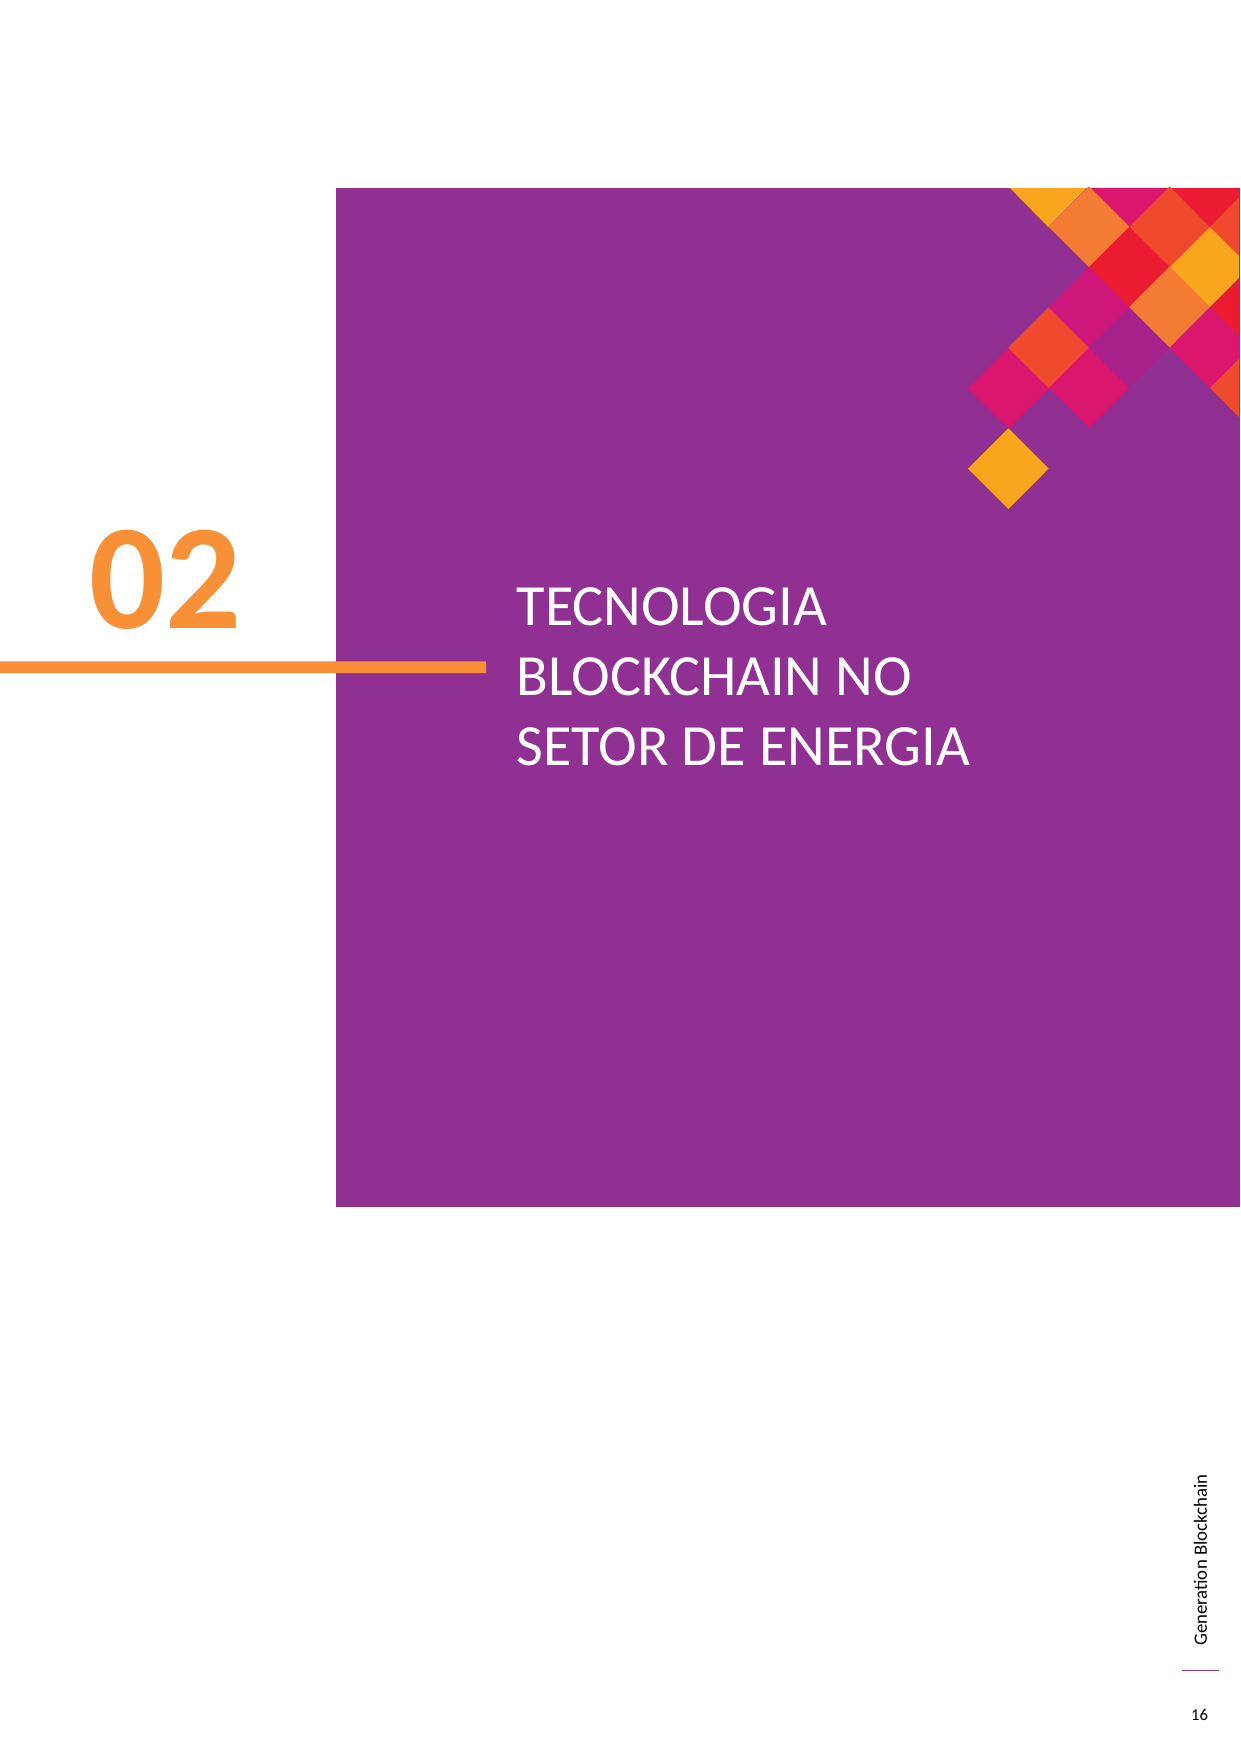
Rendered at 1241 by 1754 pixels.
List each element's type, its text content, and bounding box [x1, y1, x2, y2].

list 02 [74, 471, 375, 727]
slide_number 158 [1170, 1692, 1229, 1736]
list TECNOLOGIA BLOCKCHAIN NO SETOR DE ENERGIA [501, 559, 1074, 738]
